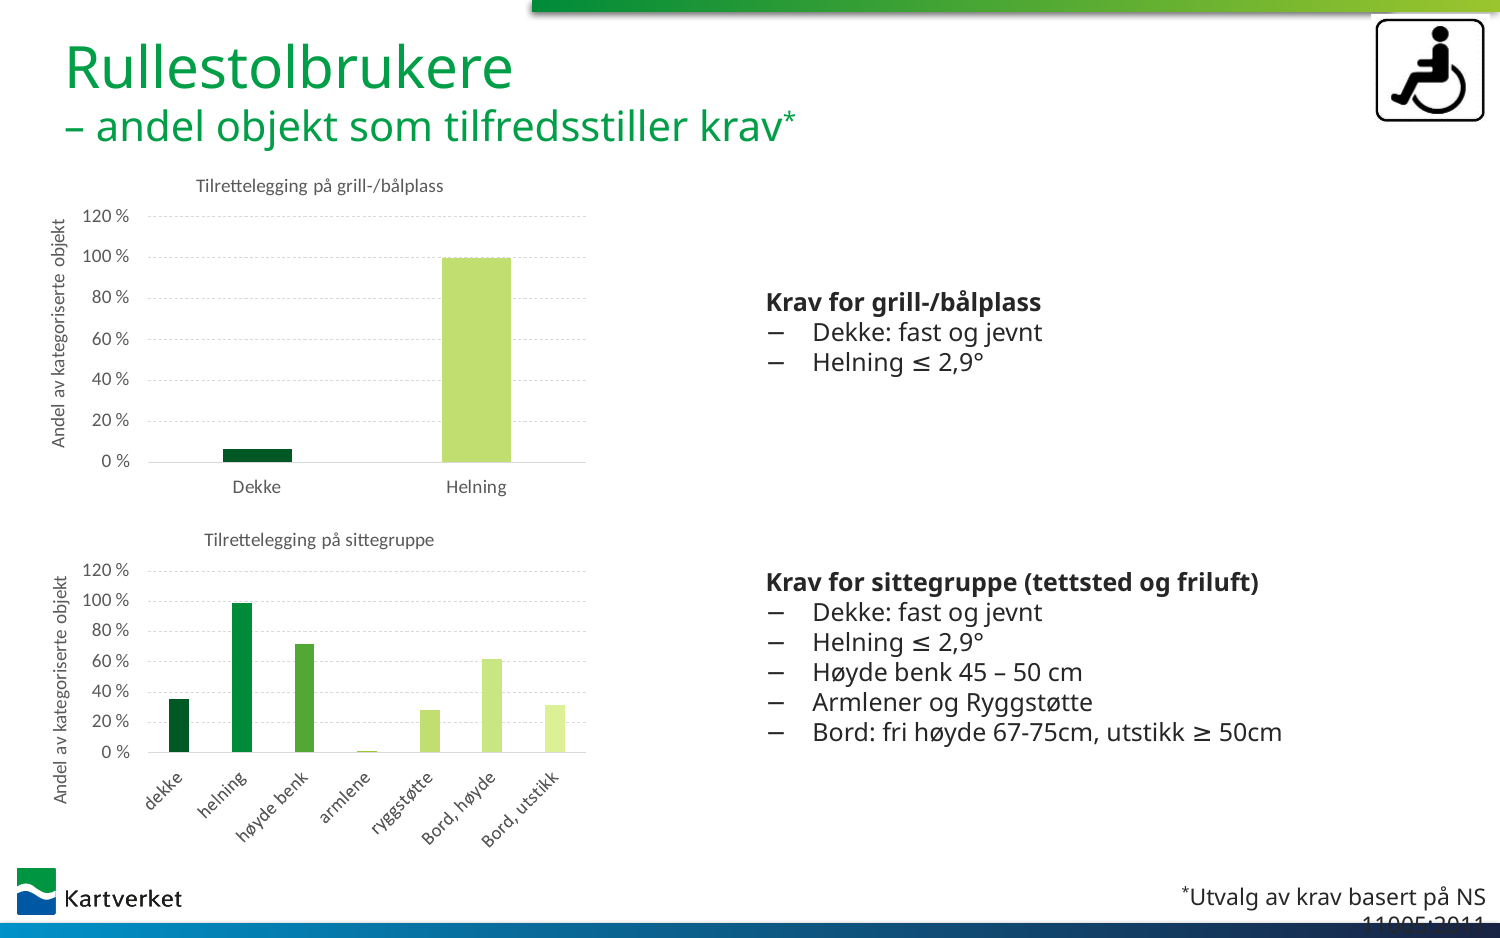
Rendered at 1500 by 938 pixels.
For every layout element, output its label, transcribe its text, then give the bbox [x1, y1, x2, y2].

text_box Krav for grill-/bålplass Dekke: fast og jevnt Helning ≤ 2,9° [750, 279, 1452, 384]
text_box *Utvalg av krav basert på NS 11005:2011 [1068, 873, 1500, 938]
picture [1371, 13, 1491, 127]
text_box Rullestolbrukere – andel objekt som tilfredsstiller krav* [49, 14, 1431, 158]
picture [41, 166, 597, 505]
picture [41, 520, 597, 859]
text_box Krav for sittegruppe (tettsted og friluft) Dekke: fast og jevnt Helning ≤ 2,9° Høyde benk 45 – 50 cm Armlener og Ryggstøtte Bord: fri høyde 67-75cm, utstikk ≥ 50cm [750, 559, 1500, 754]
